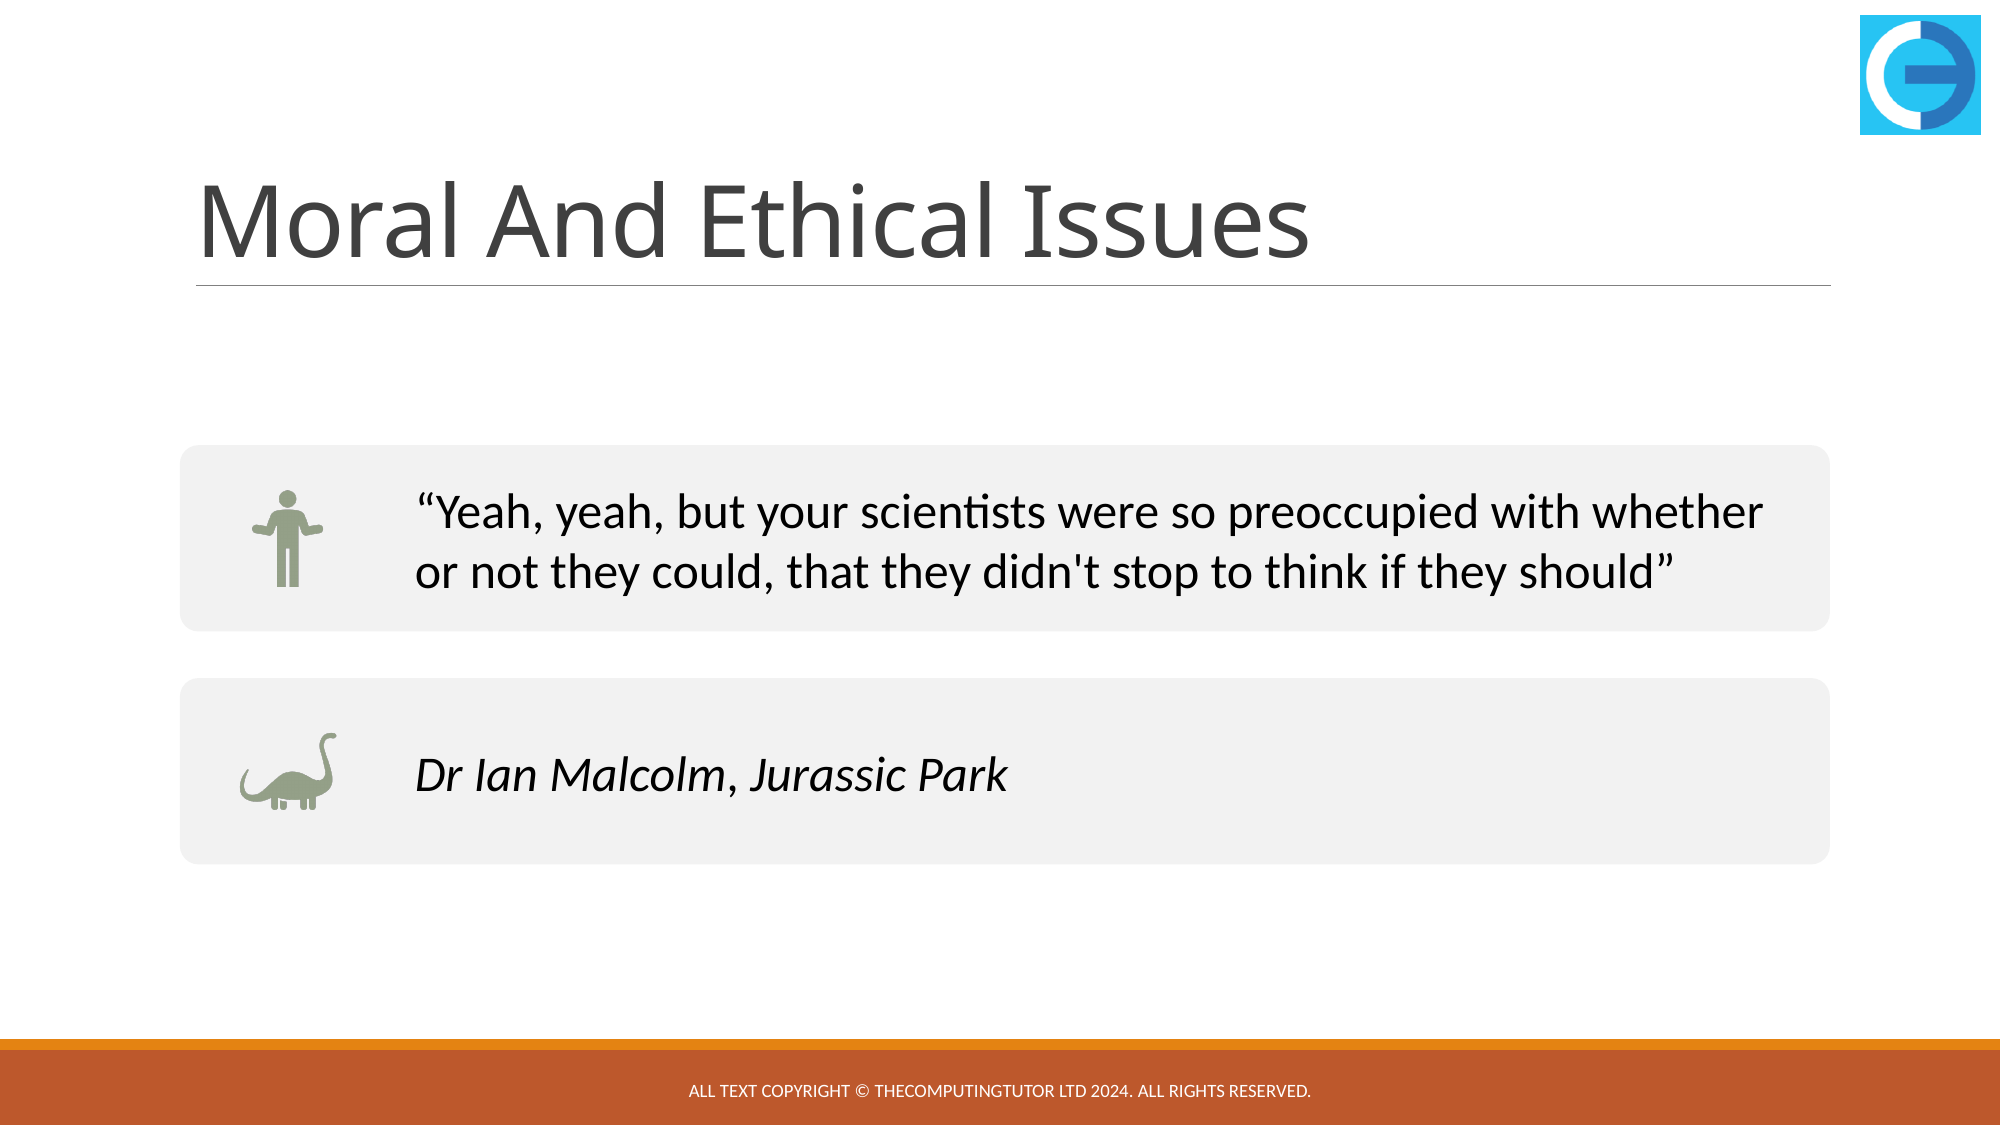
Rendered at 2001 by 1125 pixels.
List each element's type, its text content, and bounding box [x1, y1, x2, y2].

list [179, 343, 1831, 966]
picture [1860, 15, 1981, 135]
footer All text copyright © TheComputingTutor Ltd 2024. All rights Reserved. [604, 1059, 1396, 1120]
title Moral And Ethical Issues [180, 47, 1830, 285]
